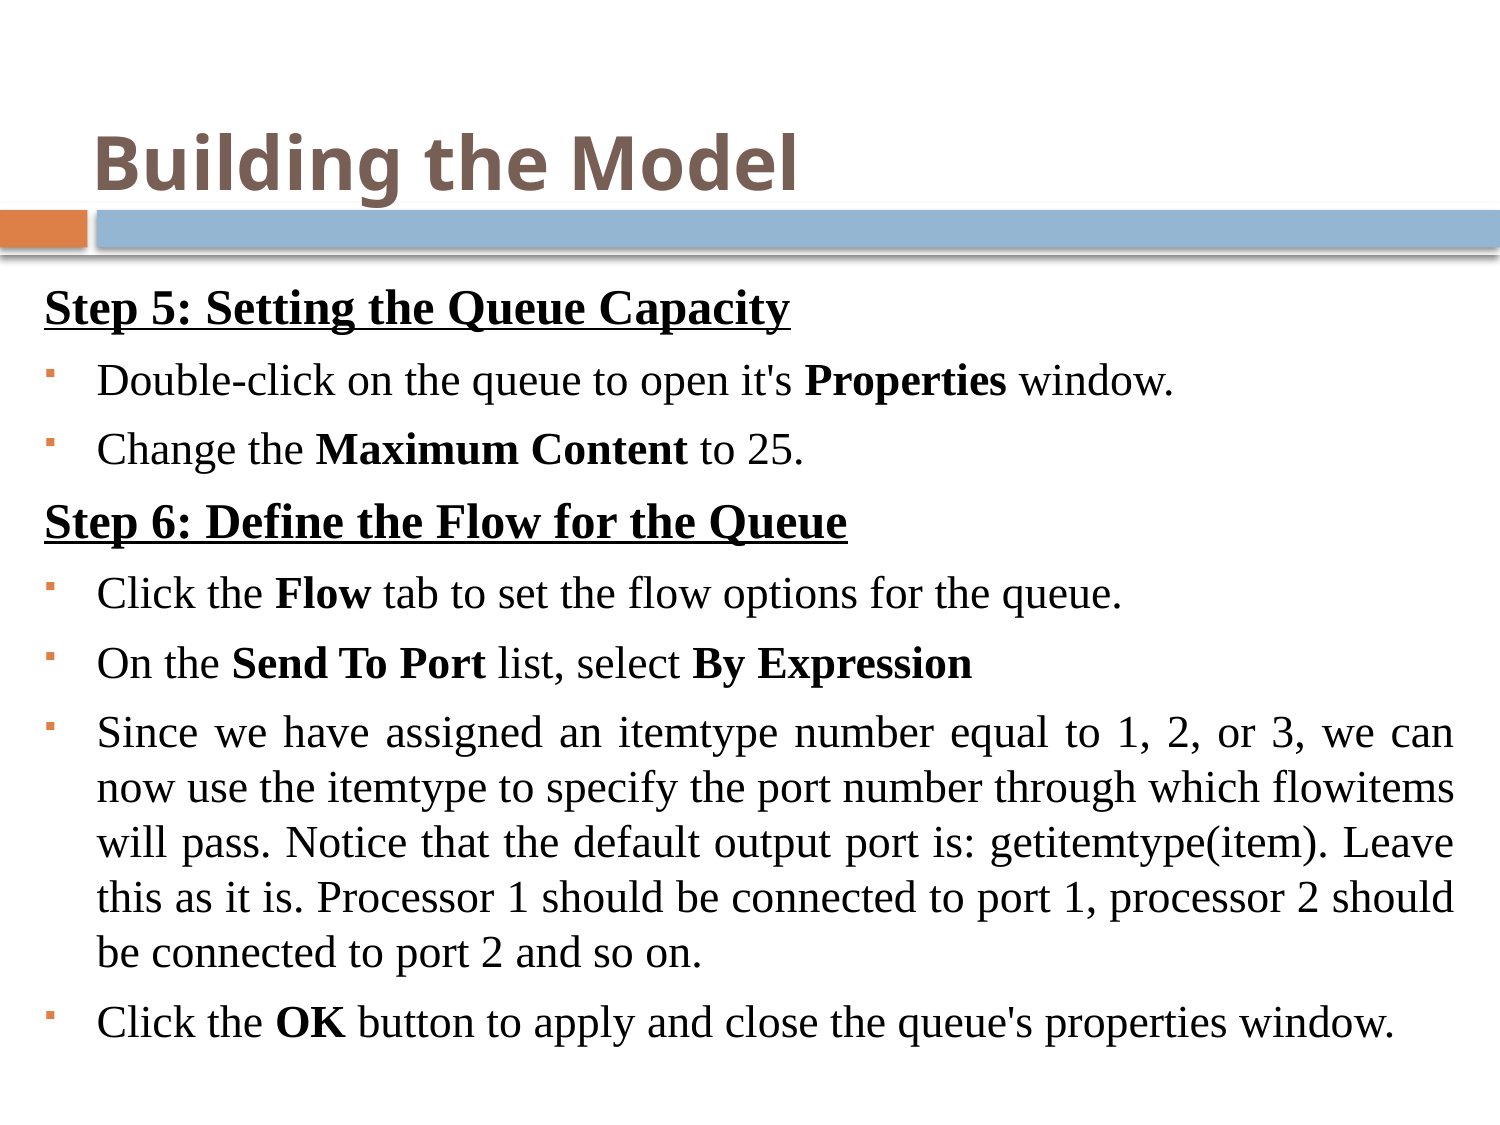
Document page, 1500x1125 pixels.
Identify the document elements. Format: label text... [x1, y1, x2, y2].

list Step 5: Setting the Queue Capacity Double-click on the queue to open it's Properties window. Change the Maximum Content to 25. Step 6: Define the Flow for the Queue Click the Flow tab to set the flow options for the queue. On the Send To Port list, select By Expression Since we have assigned an itemtype number equal to 1, 2, or 3, we can now use the itemtype to specify the port number through which flowitems will pass. Notice that the default output port is: getitemtype(item). Leave this as it is. Processor 1 should be connected to port 1, processor 2 should be connected to port 2 and so on. Click the OK button to apply and close the queue's properties window. [29, 267, 1471, 1094]
title Building the Model [76, 77, 1500, 244]
